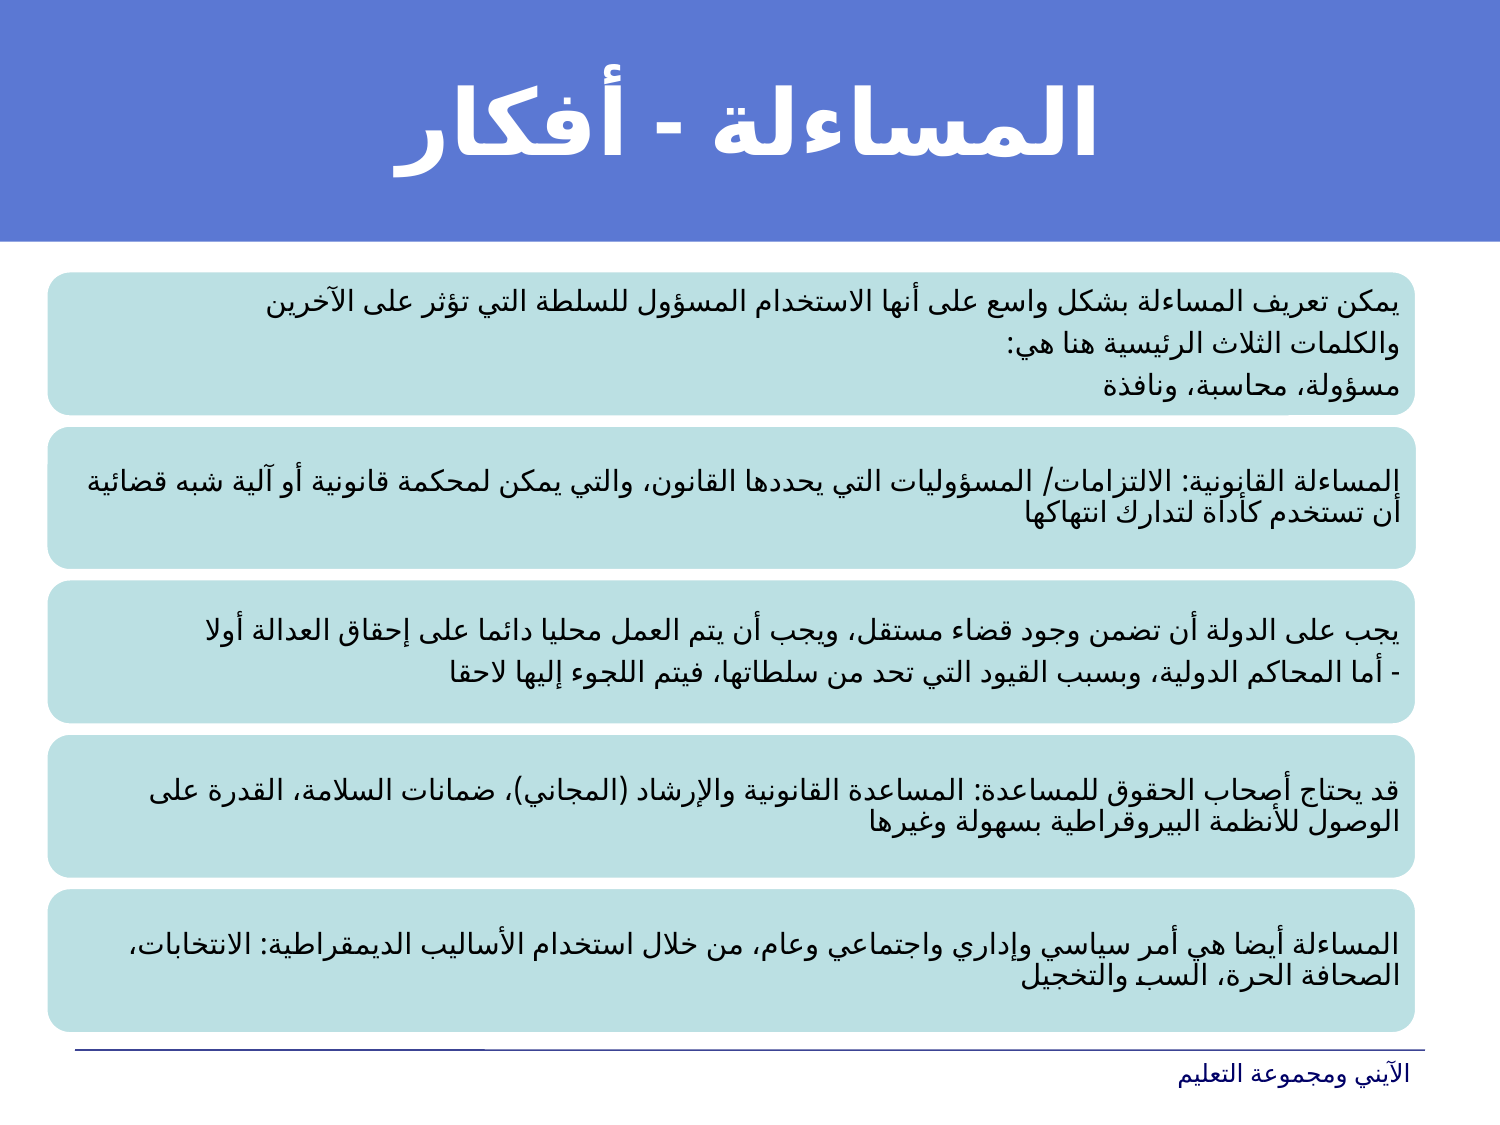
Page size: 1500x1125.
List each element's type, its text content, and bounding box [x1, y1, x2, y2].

title المساءلة - أفكار [74, 24, 1426, 213]
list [44, 269, 1419, 1035]
footer الآيني ومجموعة التعليم [75, 1049, 1427, 1103]
